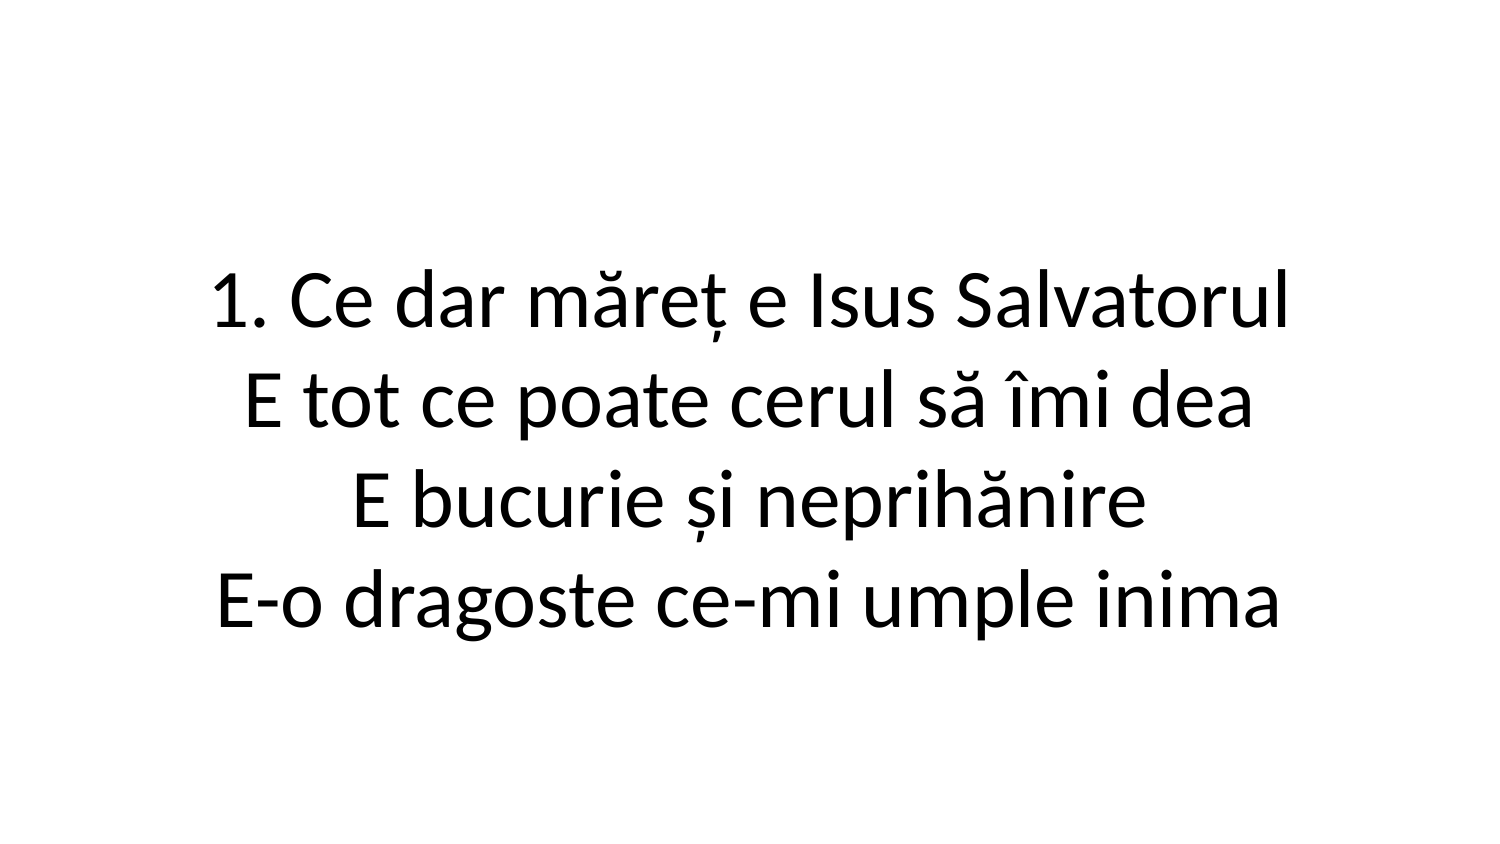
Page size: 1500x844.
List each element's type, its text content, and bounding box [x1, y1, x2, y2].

text_box 1. Ce dar măreț e Isus Salvatorul E tot ce poate cerul să îmi dea E bucurie și neprihănire E-o dragoste ce-mi umple inima [192, 192, 1308, 652]
